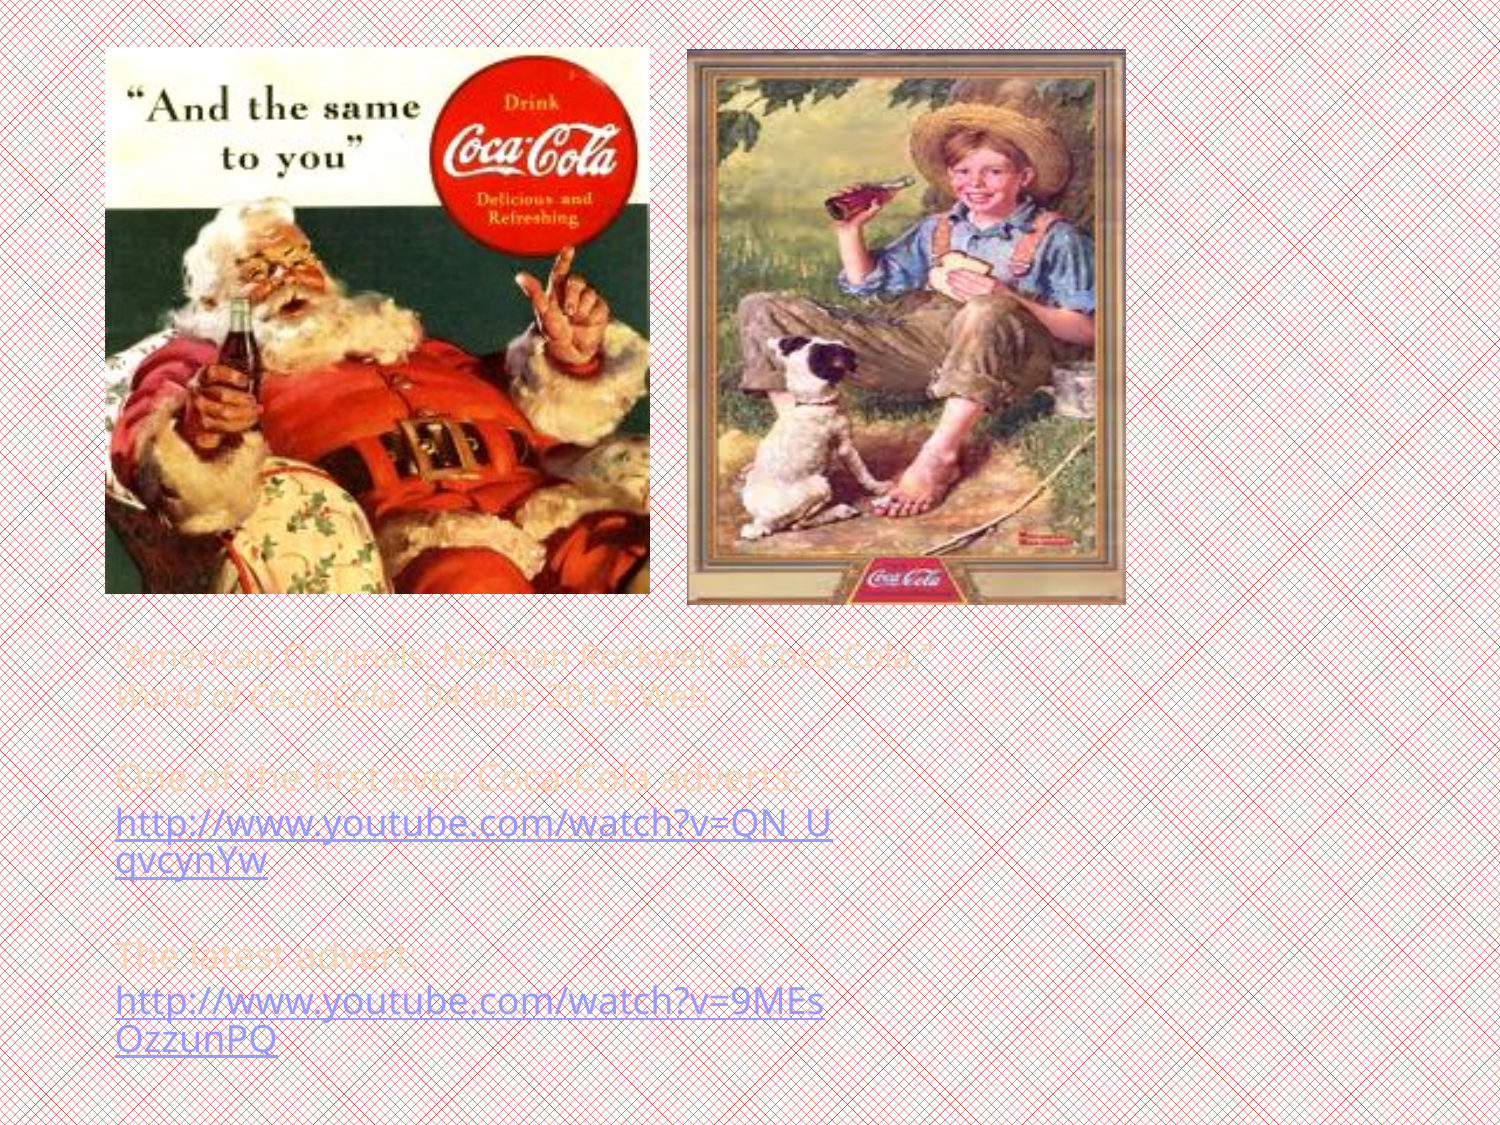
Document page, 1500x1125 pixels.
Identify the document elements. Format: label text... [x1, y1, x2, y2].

text_box "American Originals: Norman Rockwell & Coca-Cola." World of Coca-Cola. 04 Mar. 2014. Web [99, 627, 1025, 723]
text_box One of the first ever Coca-Cola adverts: http://www.youtube.com/watch?v=QN_UqvcynYw The latest advert: http://www.youtube.com/watch?v=9MEsOzzunPQ [99, 746, 850, 1044]
picture [687, 49, 1126, 605]
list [105, 47, 651, 595]
